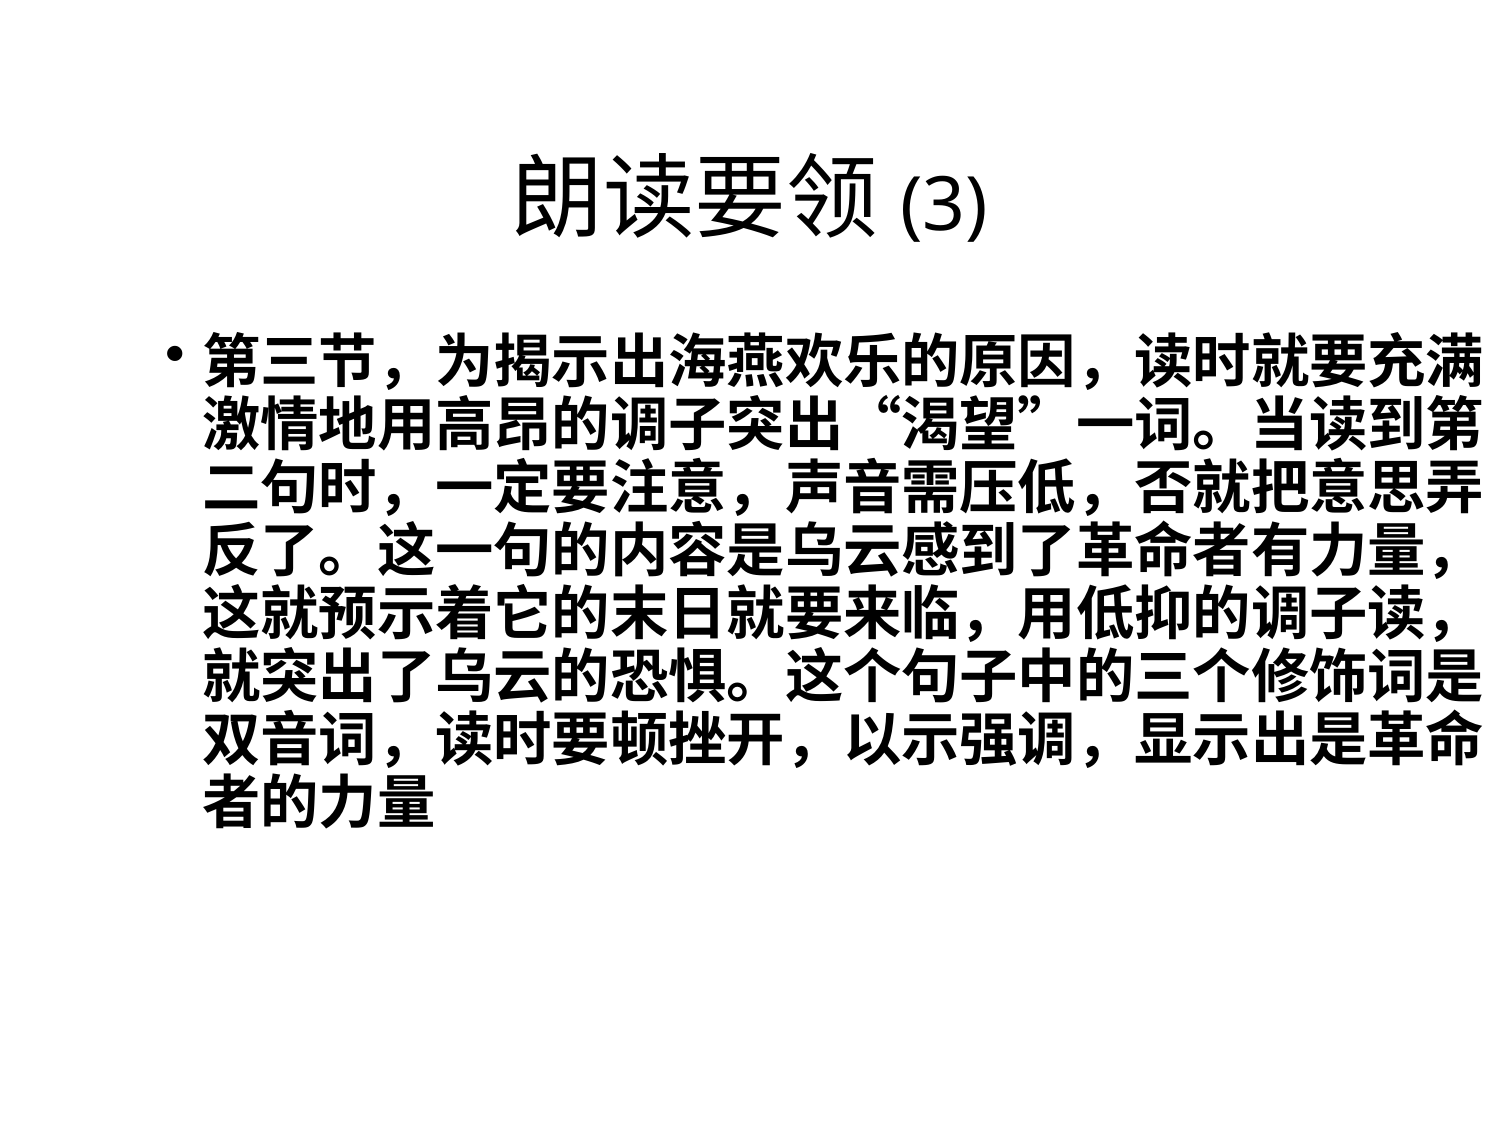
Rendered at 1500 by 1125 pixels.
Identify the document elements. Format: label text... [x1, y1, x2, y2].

list 第三节，为揭示出海燕欢乐的原因，读时就要充满激情地用高昂的调子突出“渴望”一词。当读到第二句时，一定要注意，声音需压低，否就把意思弄反了。这一句的内容是乌云感到了革命者有力量，这就预示着它的末日就要来临，用低抑的调子读，就突出了乌云的恐惧。这个句子中的三个修饰词是双音词，读时要顿挫开，以示强调，显示出是革命者的力量 [0, 324, 1500, 863]
title 朗读要领(3) [112, 99, 1388, 288]
